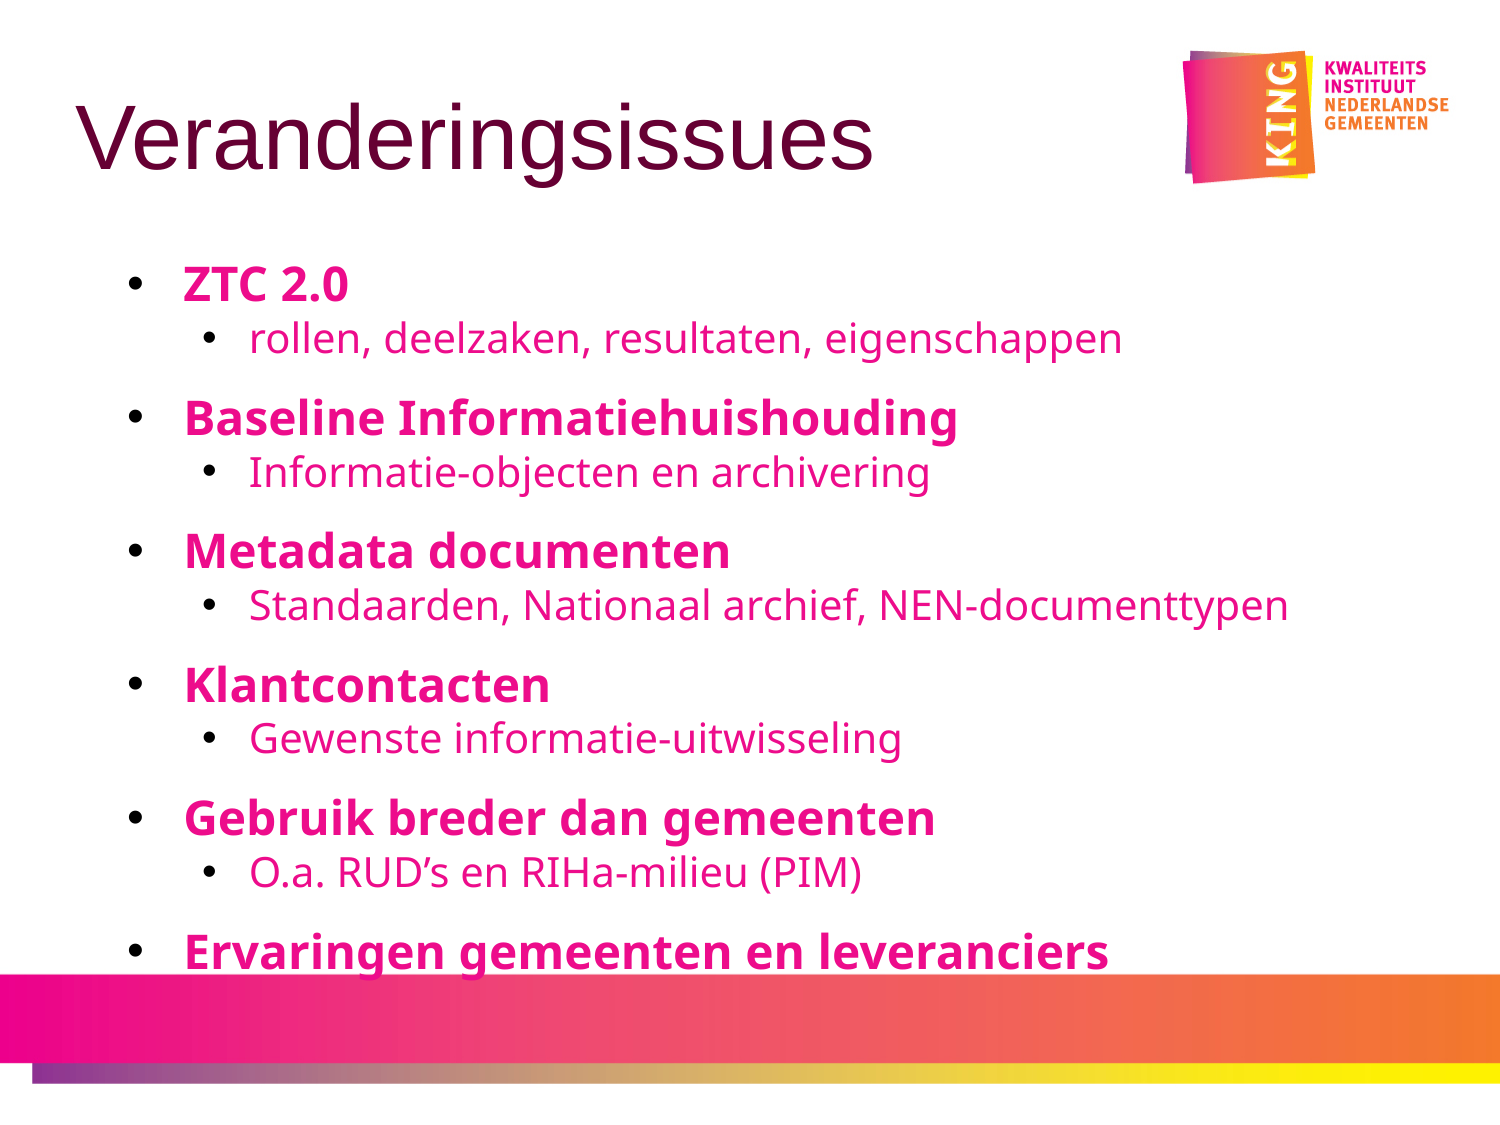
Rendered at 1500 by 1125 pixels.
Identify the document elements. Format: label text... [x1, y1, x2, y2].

title Veranderingsissues [74, 44, 1425, 233]
picture [0, 0, 1500, 1125]
list ZTC 2.0 rollen, deelzaken, resultaten, eigenschappen Baseline Informatiehuishouding Informatie-objecten en archivering Metadata documenten Standaarden, Nationaal archief, NEN-documenttypen Klantcontacten Gewenste informatie-uitwisseling Gebruik breder dan gemeenten O.a. RUD’s en RIHa-milieu (PIM) Ervaringen gemeenten en leveranciers [111, 245, 1500, 989]
